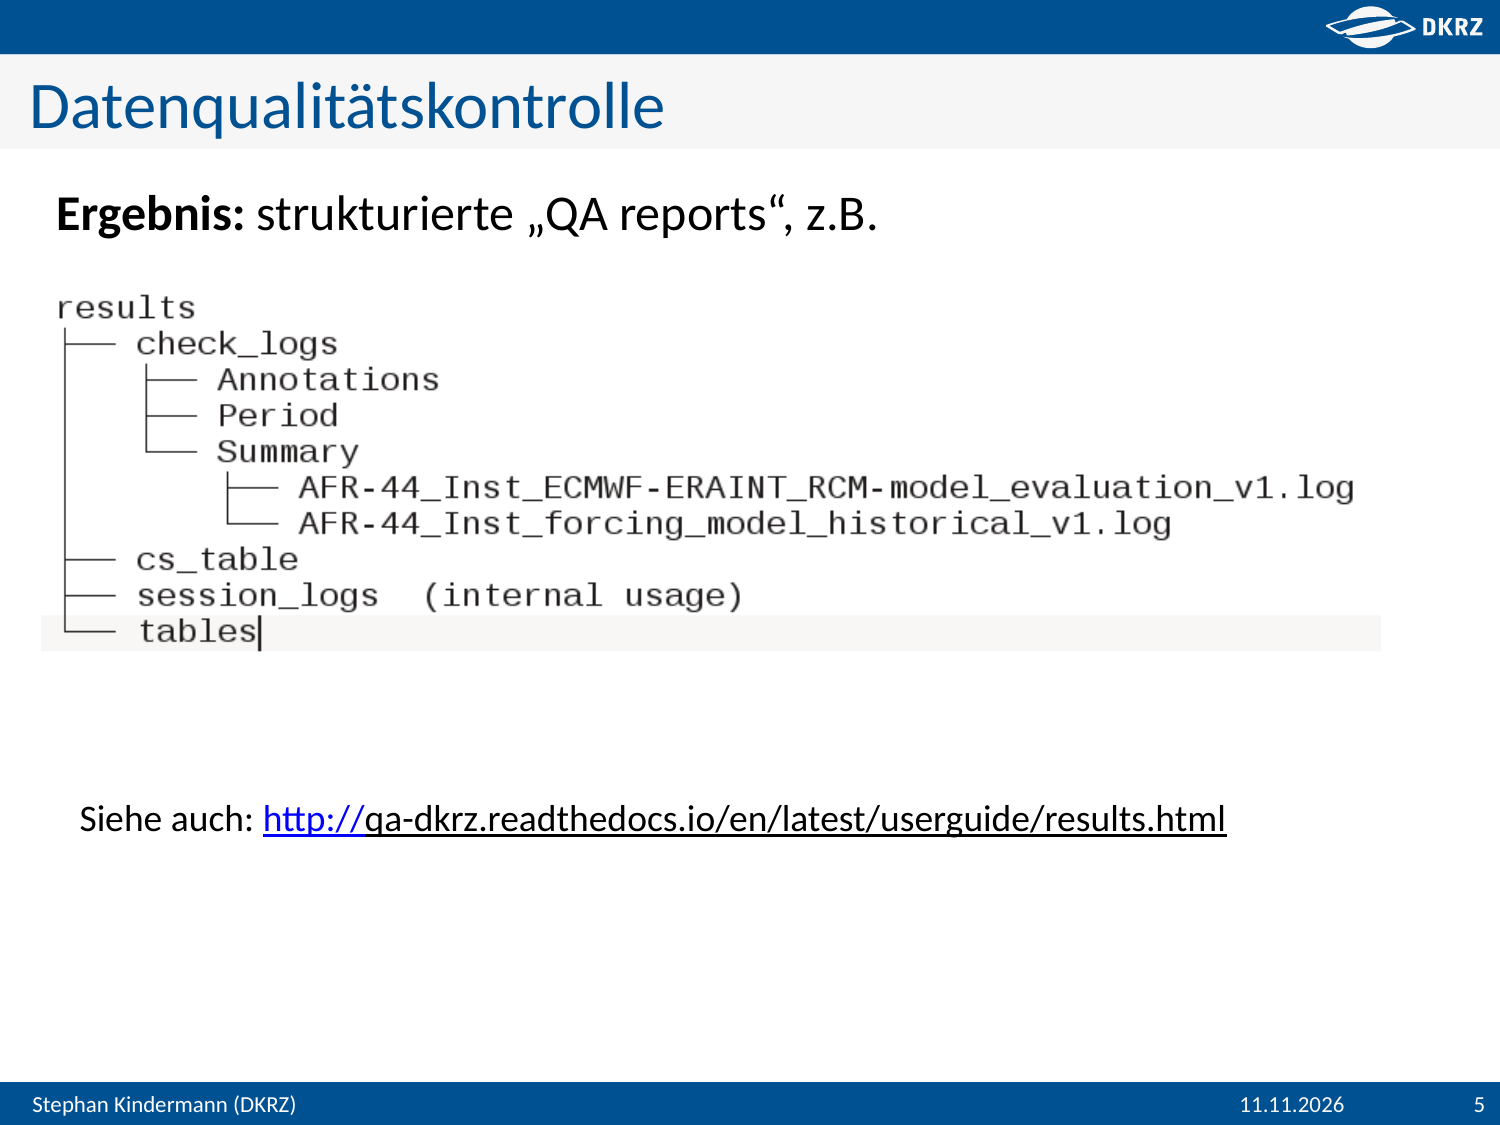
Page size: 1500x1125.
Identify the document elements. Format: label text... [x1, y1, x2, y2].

slide_number 5 [1376, 1082, 1500, 1125]
text_box Ergebnis: strukturierte „QA reports“, z.B. [41, 172, 1164, 248]
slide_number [1187, 1082, 1360, 1125]
text_box Siehe auch: http://qa-dkrz.readthedocs.io/en/latest/userguide/results.html [64, 786, 1381, 847]
picture [40, 266, 1381, 690]
title Datenqualitätskontrolle [0, 54, 1500, 149]
